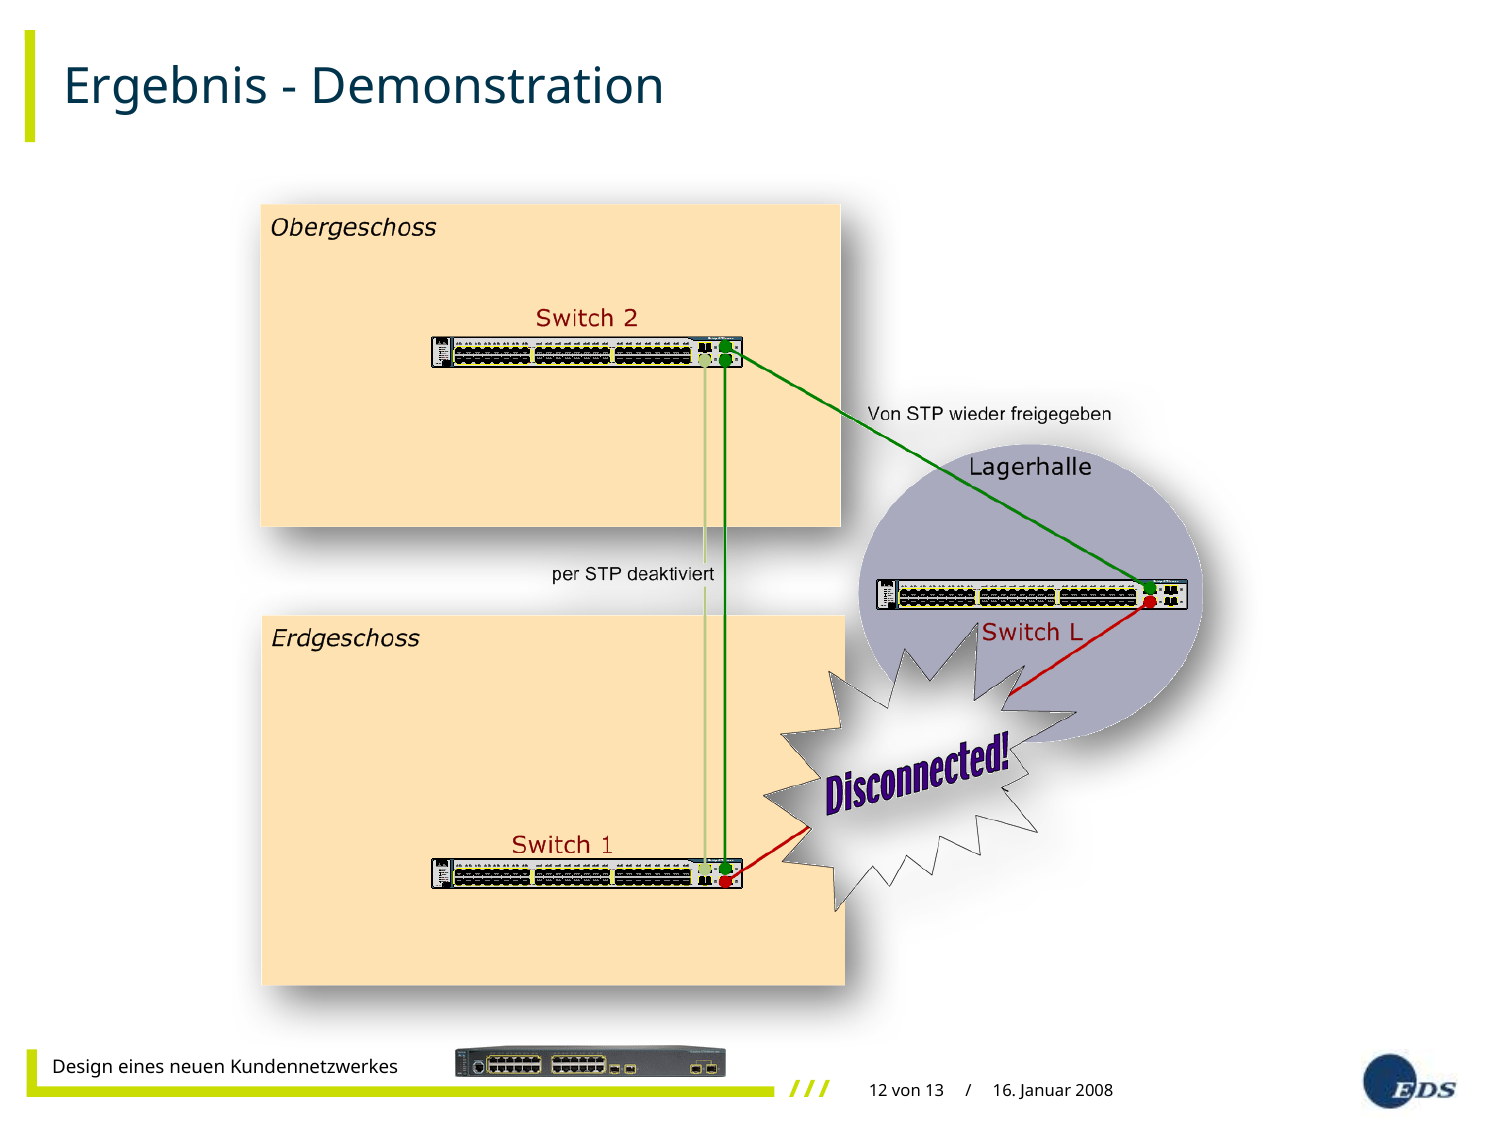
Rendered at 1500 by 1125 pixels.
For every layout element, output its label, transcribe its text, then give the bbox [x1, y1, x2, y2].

picture [1361, 1049, 1462, 1118]
title Ergebnis - Demonstration [47, 29, 1438, 143]
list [259, 169, 1204, 1019]
picture [454, 1045, 726, 1077]
